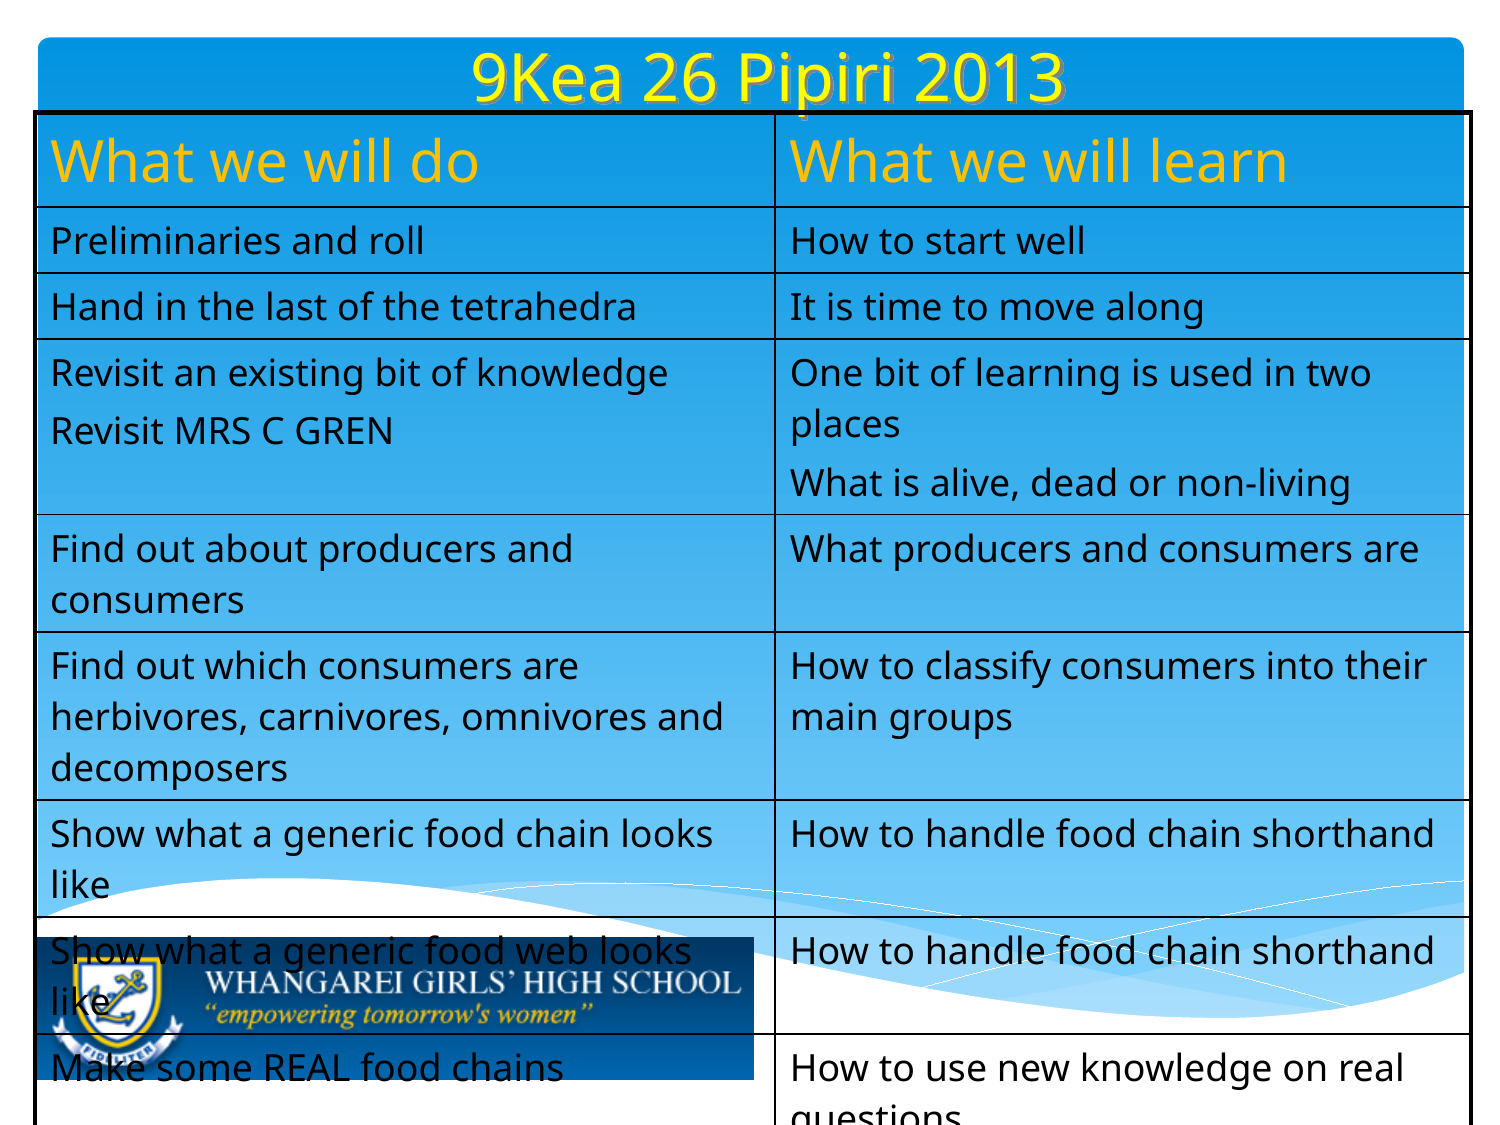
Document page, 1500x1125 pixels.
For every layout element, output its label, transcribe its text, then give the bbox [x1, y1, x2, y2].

table_cell Preliminaries and roll [37, 208, 774, 272]
table_cell How to start well [776, 208, 1469, 272]
table_cell What producers and consumers are [776, 515, 1469, 631]
table_cell Find out about producers and consumers [37, 515, 774, 631]
table_cell It is time to move along [776, 274, 1469, 338]
table_cell Find out which consumers are herbivores, carnivores, omnivores and decomposers [37, 633, 774, 799]
table_cell How to use new knowledge on real questions [776, 1035, 1469, 1125]
table_cell Make some REAL food chains [37, 1035, 774, 1125]
table_cell Show what a generic food web looks like [37, 918, 774, 1033]
table_header What we will learn [776, 115, 1469, 206]
table_header What we will do [37, 115, 774, 206]
table_cell Hand in the last of the tetrahedra [37, 274, 774, 338]
table_cell Revisit an existing bit of knowledge Revisit MRS C GREN [37, 340, 774, 514]
table_cell How to handle food chain shorthand [776, 801, 1469, 916]
picture [37, 937, 754, 1080]
table_cell Show what a generic food chain looks like [37, 801, 774, 916]
table_cell How to classify consumers into their main groups [776, 633, 1469, 799]
text_box 9Kea 26 Pipiri 2013 [162, 24, 1375, 110]
table_cell One bit of learning is used in two places What is alive, dead or non-living [776, 340, 1469, 514]
table_cell How to handle food chain shorthand [776, 918, 1469, 1033]
